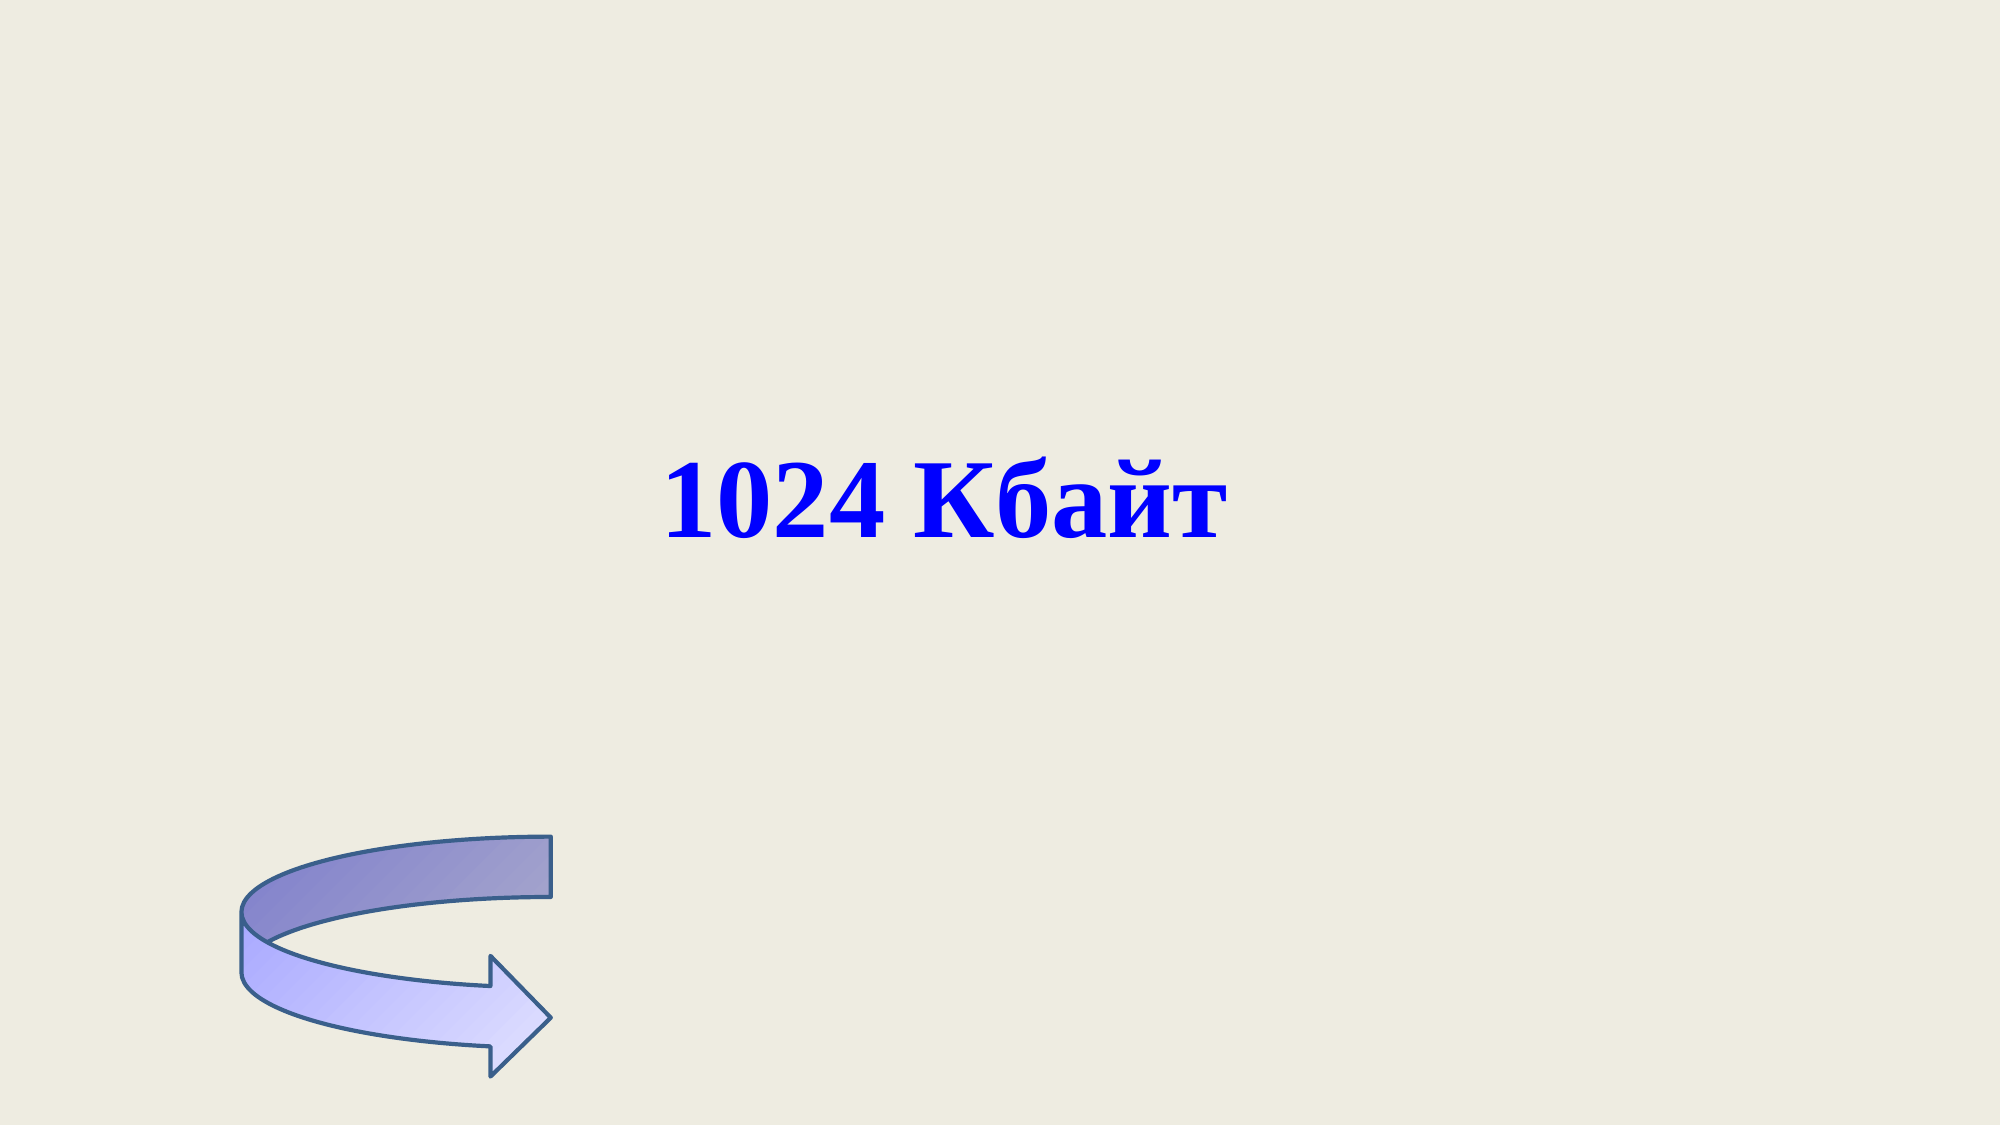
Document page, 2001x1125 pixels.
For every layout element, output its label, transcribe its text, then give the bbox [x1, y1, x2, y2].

text_box [239, 834, 553, 1079]
text_box 1024 Кбайт [60, 417, 1827, 748]
